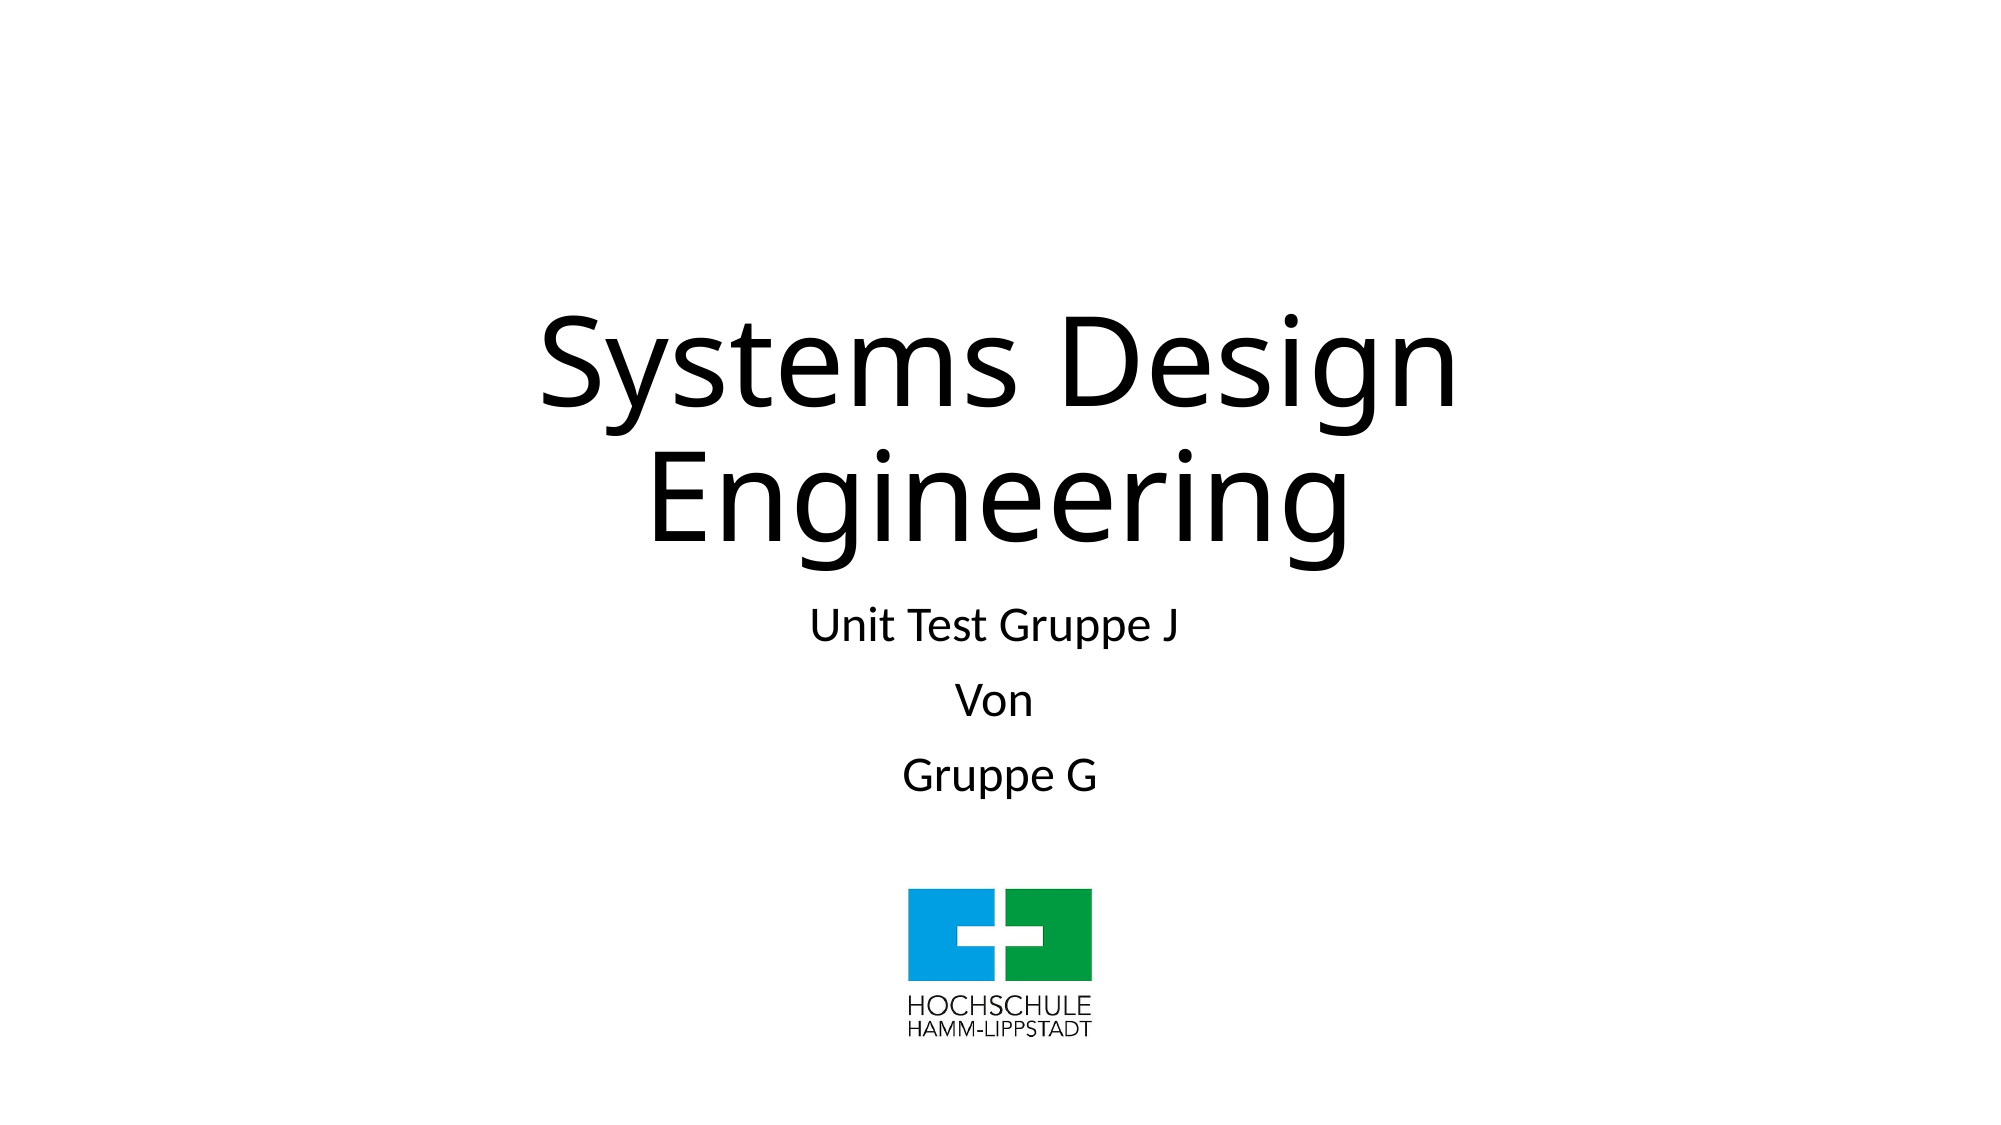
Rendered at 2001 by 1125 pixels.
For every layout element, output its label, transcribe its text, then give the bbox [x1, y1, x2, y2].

title Systems Design Engineering [249, 184, 1750, 576]
subtitle Unit Test Gruppe J Von Gruppe G [249, 590, 1750, 863]
picture [864, 877, 1136, 1048]
